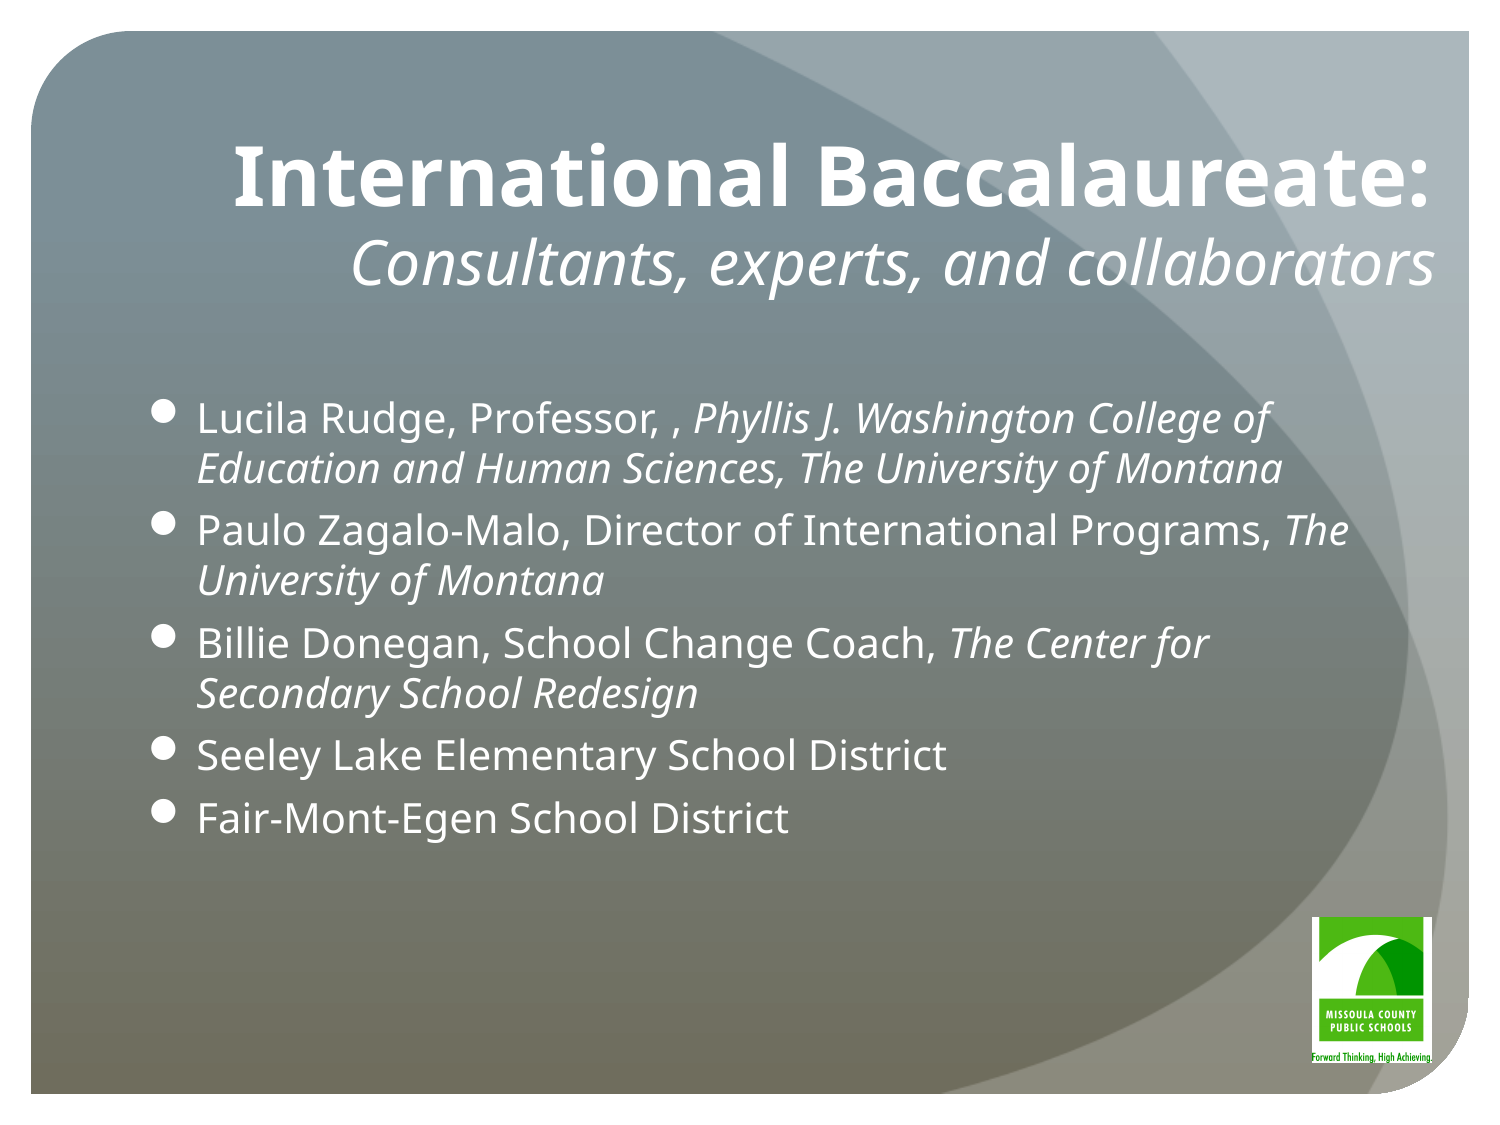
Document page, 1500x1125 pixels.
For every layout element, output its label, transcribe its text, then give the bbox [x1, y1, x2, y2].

list Lucila Rudge, Professor, , Phyllis J. Washington College of Education and Human Sciences, The University of Montana Paulo Zagalo-Malo, Director of International Programs, The University of Montana Billie Donegan, School Change Coach, The Center for Secondary School Redesign Seeley Lake Elementary School District Fair-Mont-Egen School District [86, 383, 1372, 1075]
title International Baccalaureate: Consultants, experts, and collaborators [0, 62, 1470, 306]
picture [24, 30, 1473, 1094]
